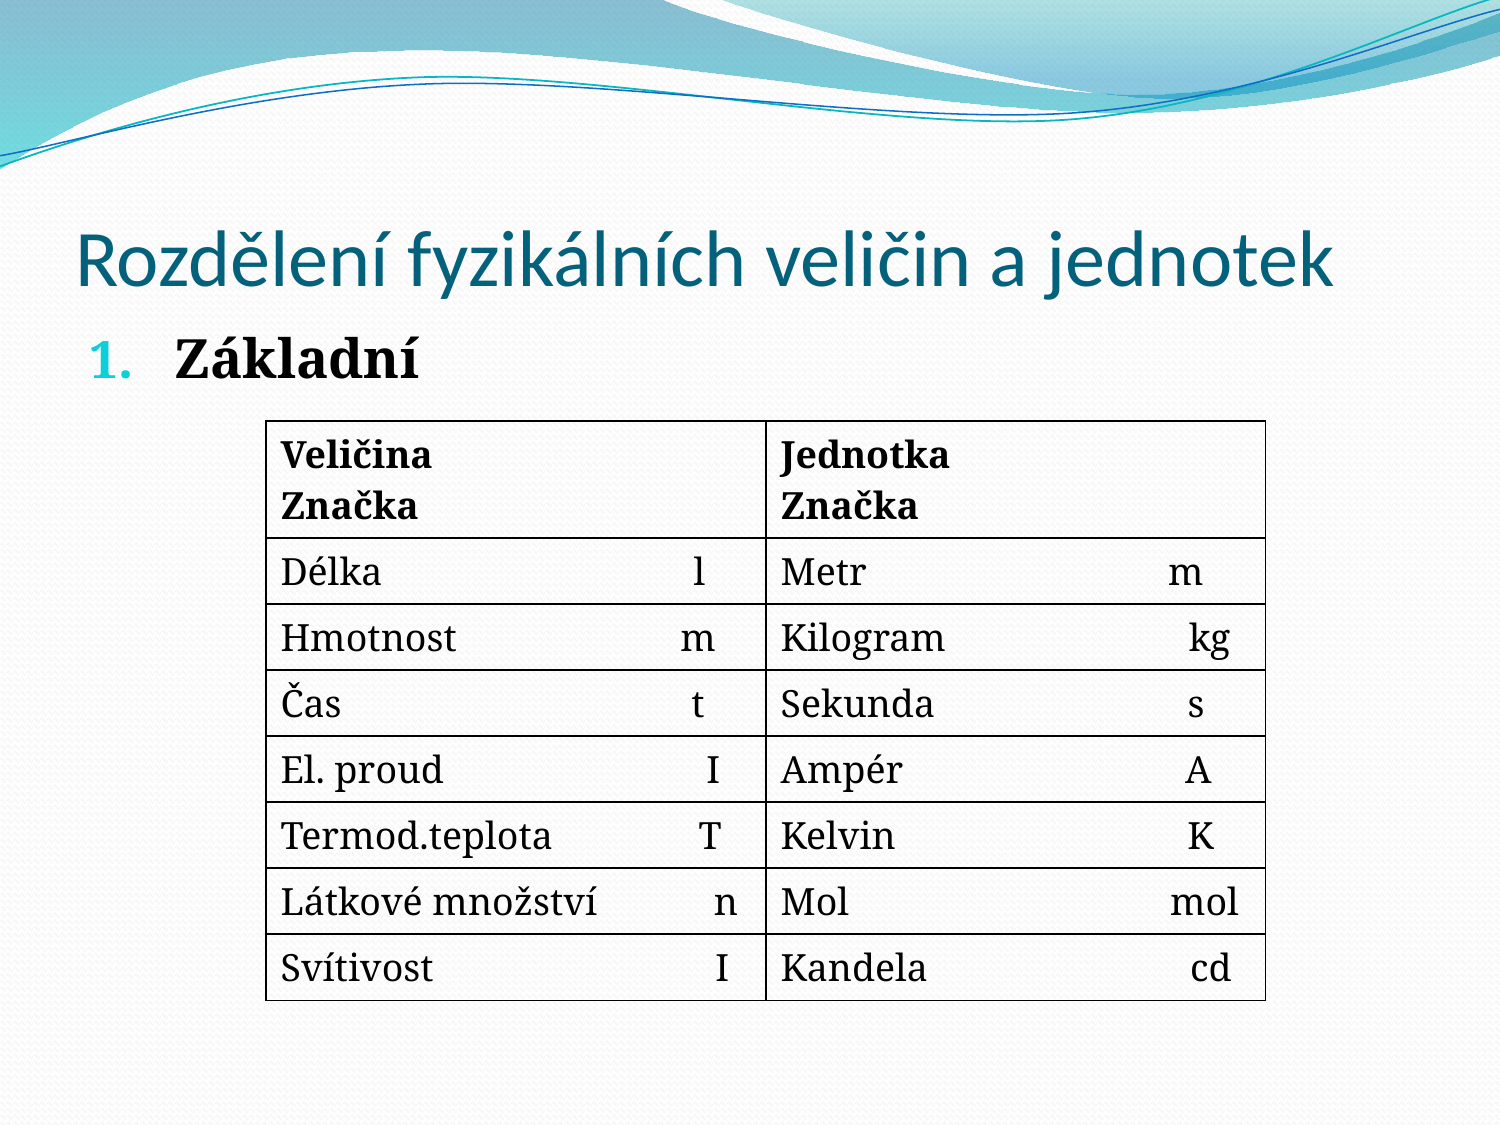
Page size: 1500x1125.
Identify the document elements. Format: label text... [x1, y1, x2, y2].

table_header Jednotka Značka [767, 422, 1265, 537]
table_cell Metr m [767, 539, 1265, 603]
title Rozdělení fyzikálních veličin a jednotek [75, 115, 1425, 303]
table_cell Hmotnost m [267, 605, 765, 669]
table_cell Kandela cd [767, 935, 1265, 1000]
table_cell Ampér A [767, 737, 1265, 801]
table_cell Kelvin K [767, 803, 1265, 867]
table_cell Termod.teplota T [267, 803, 765, 867]
table_cell Svítivost I [267, 935, 765, 1000]
list Základní [75, 317, 1425, 1038]
table_cell El. proud I [267, 737, 765, 801]
table_cell Mol mol [767, 869, 1265, 933]
table_cell Délka l [267, 539, 765, 603]
table_cell Látkové množství n [267, 869, 765, 933]
table_cell Kilogram kg [767, 605, 1265, 669]
table_header Veličina Značka [267, 422, 765, 537]
table_cell Sekunda s [767, 671, 1265, 735]
table_cell Čas t [267, 671, 765, 735]
